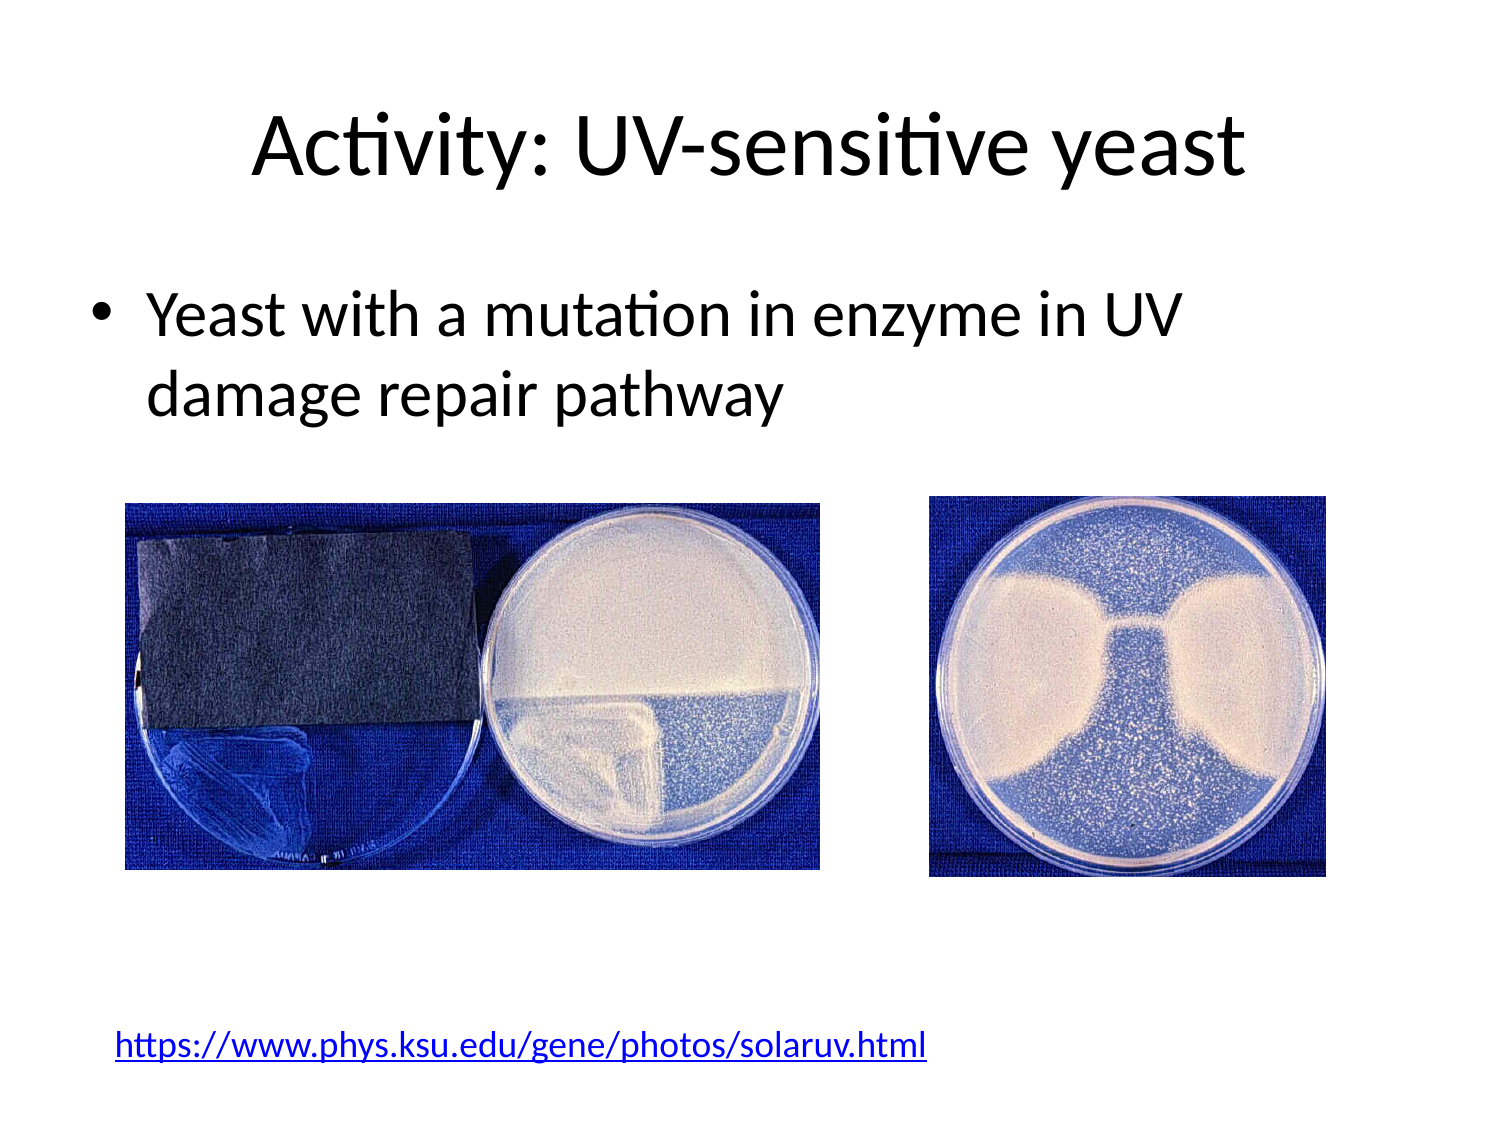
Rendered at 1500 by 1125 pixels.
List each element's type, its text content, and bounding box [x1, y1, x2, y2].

text_box https://www.phys.ksu.edu/gene/photos/solaruv.html [99, 1012, 1075, 1073]
list Yeast with a mutation in enzyme in UV damage repair pathway [75, 262, 1425, 1005]
picture [928, 496, 1326, 877]
picture [124, 503, 820, 870]
title Activity: UV-sensitive yeast [75, 45, 1425, 233]
